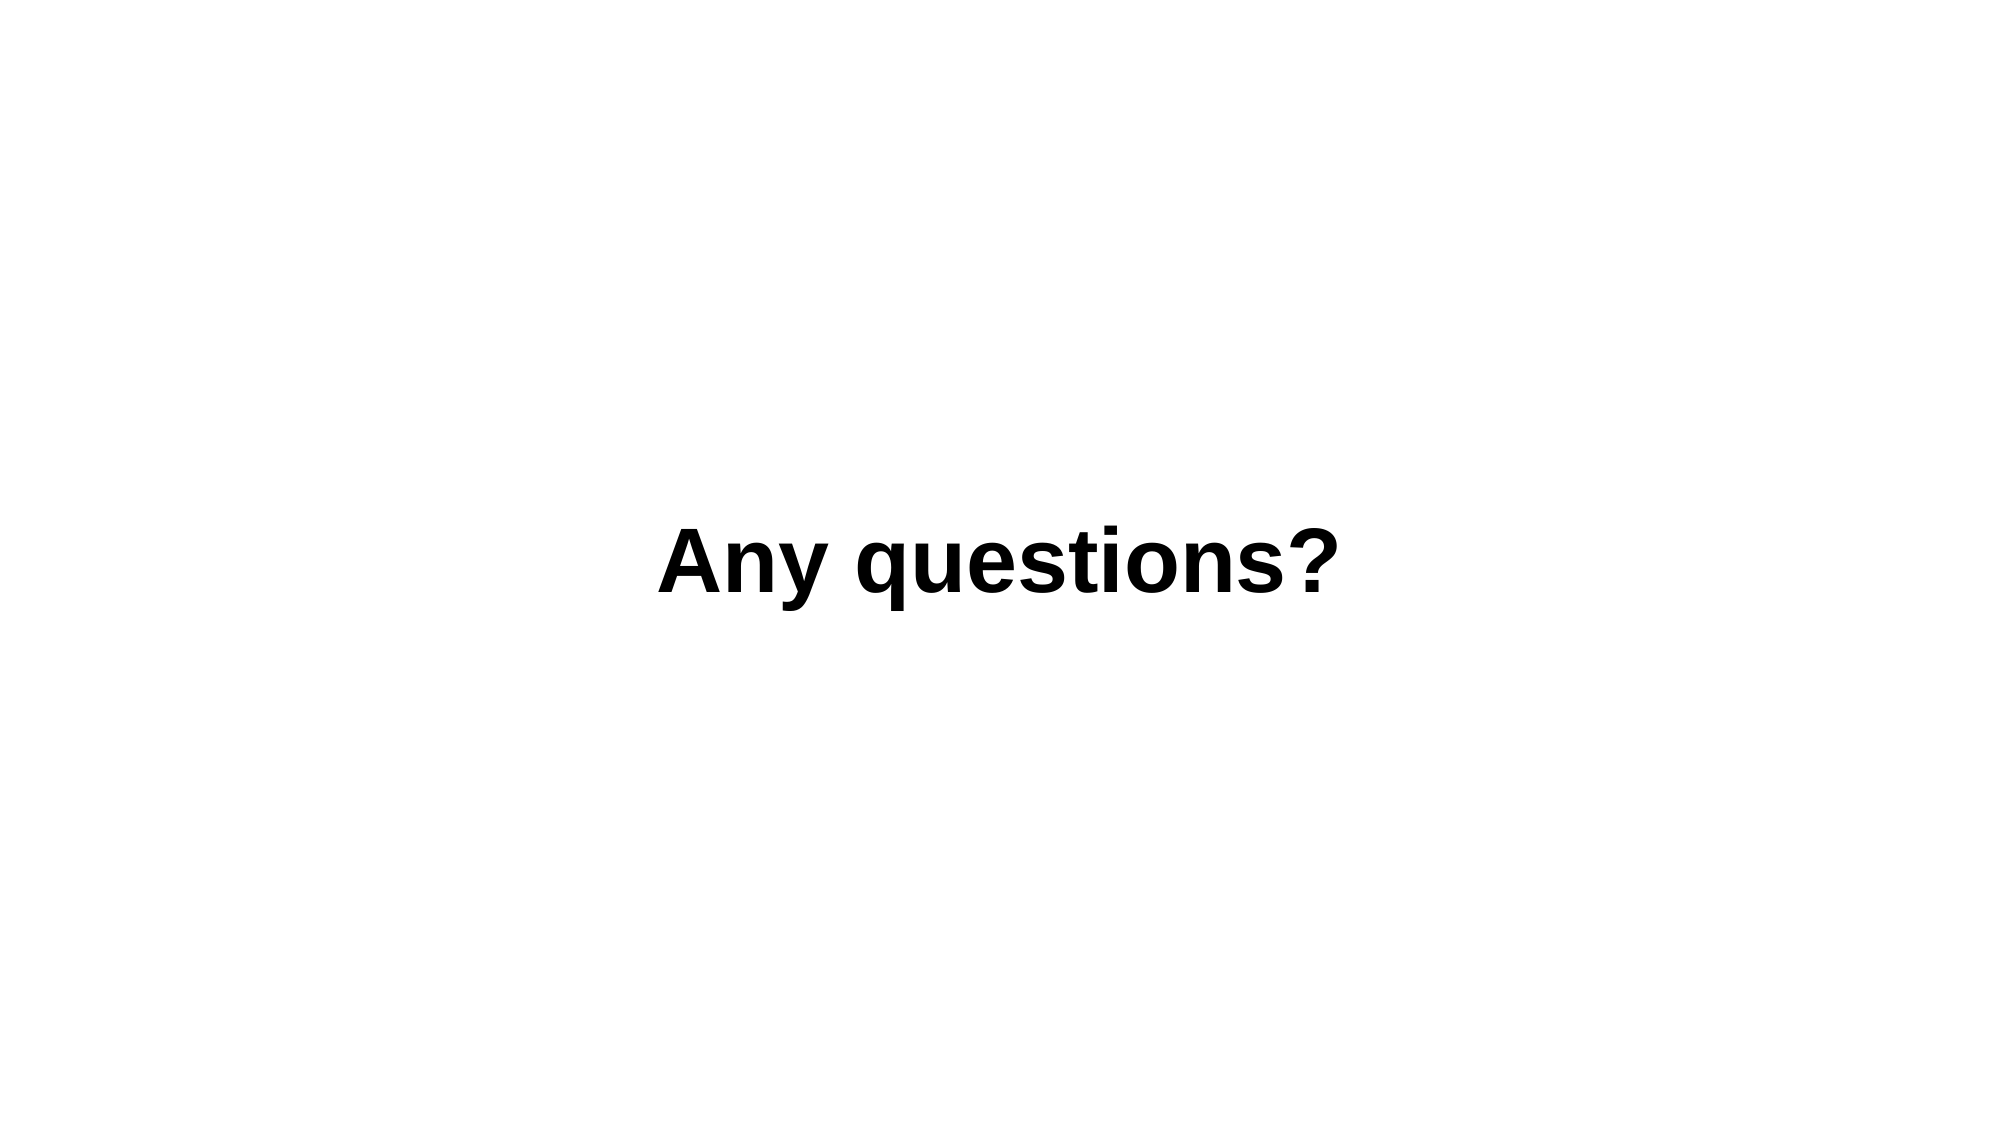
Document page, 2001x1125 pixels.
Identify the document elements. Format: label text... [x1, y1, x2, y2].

title Any questions? [137, 453, 1863, 672]
